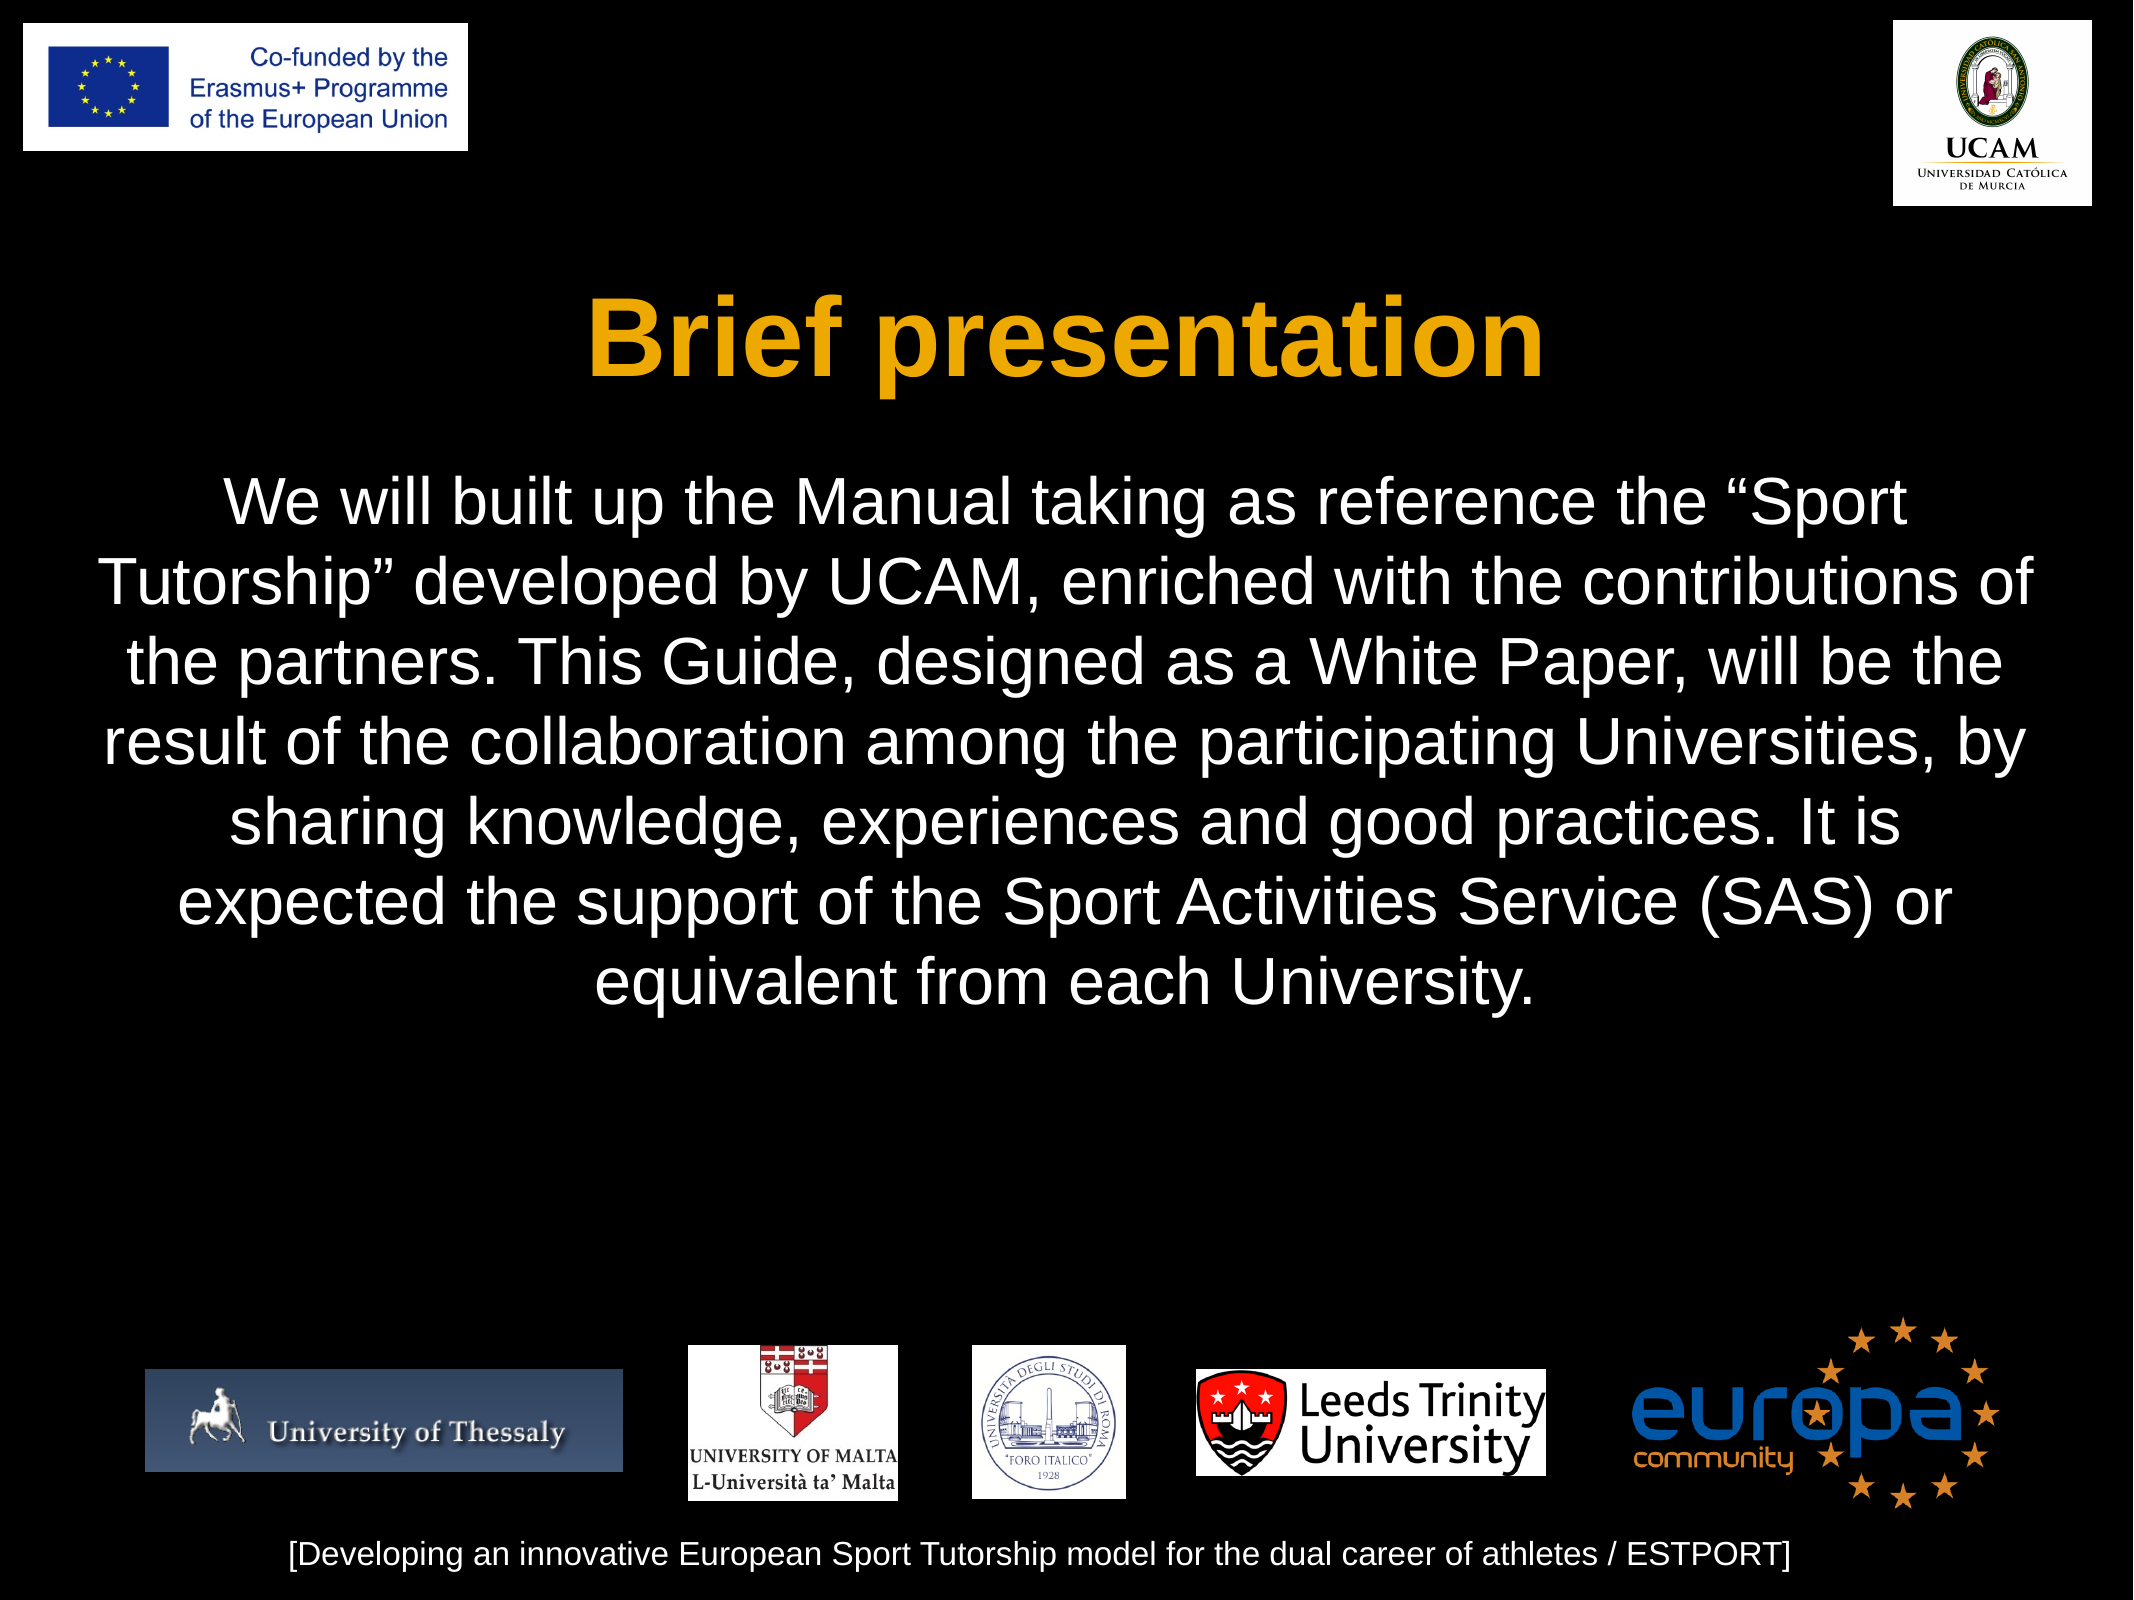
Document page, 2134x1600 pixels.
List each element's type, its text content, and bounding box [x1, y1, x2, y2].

picture [23, 23, 468, 151]
text_box We will built up the Manual taking as reference the “Sport Tutorship” developed by UCAM, enriched with the contributions of the partners. This Guide, designed as a White Paper, will be the result of the collaboration among the participating Universities, by sharing knowledge, experiences and good practices. It is expected the support of the Sport Activities Service (SAS) or equivalent from each University. [74, 451, 2059, 1025]
picture [688, 1345, 899, 1501]
text_box [Developing an innovative European Sport Tutorship model for the dual career of athletes / ESTPORT] [62, 1525, 2020, 1580]
picture [1893, 20, 2092, 207]
picture [1631, 1316, 2001, 1509]
picture [1196, 1368, 1547, 1476]
text_box Brief presentation [74, 257, 2059, 406]
picture [145, 1368, 623, 1473]
picture [971, 1345, 1126, 1500]
